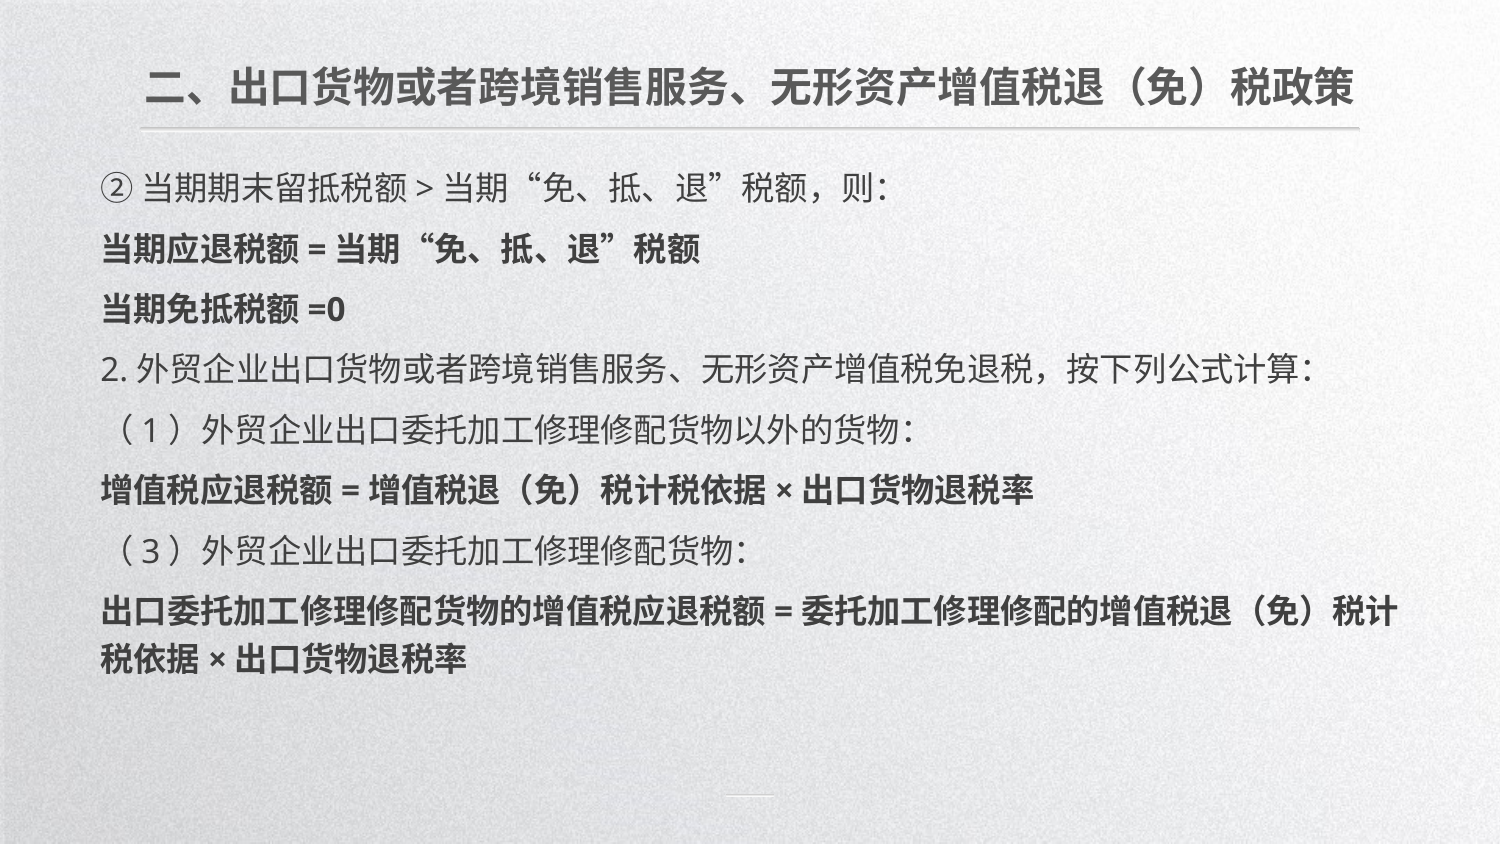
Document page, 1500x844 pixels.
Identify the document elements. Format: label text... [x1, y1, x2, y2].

text_box 二、出口货物或者跨境销售服务、无形资产增值税退（免）税政策 [109, 55, 1391, 117]
text_box ②当期期末留抵税额>当期“免、抵、退”税额，则： 当期应退税额=当期“免、抵、退”税额 当期免抵税额=0 2.外贸企业出口货物或者跨境销售服务、无形资产增值税免退税，按下列公式计算： （1）外贸企业出口委托加工修理修配货物以外的货物： 增值税应退税额=增值税退（免）税计税依据×出口货物退税率 （3）外贸企业出口委托加工修理修配货物： 出口委托加工修理修配货物的增值税应退税额=委托加工修理修配的增值税退（免）税计税依据×出口货物退税率 [100, 159, 1400, 739]
picture [0, 0, 1500, 844]
